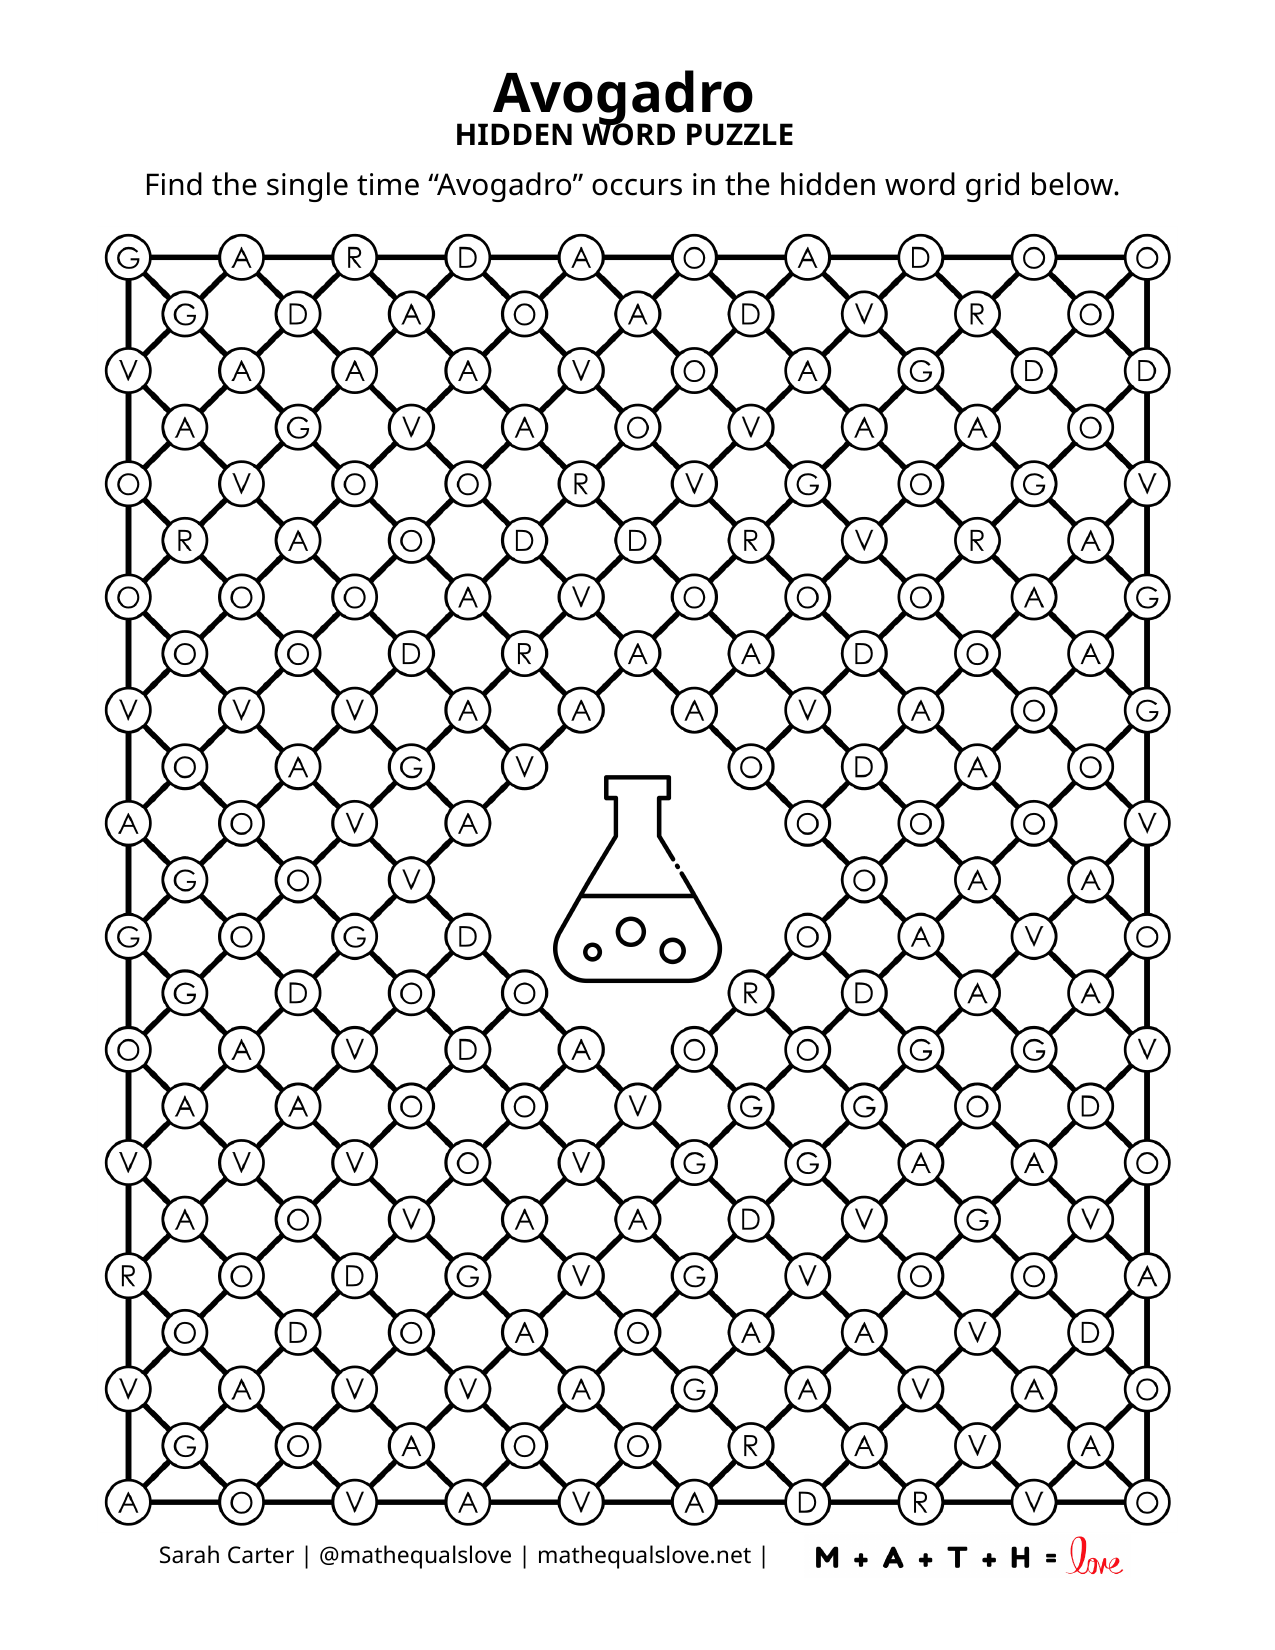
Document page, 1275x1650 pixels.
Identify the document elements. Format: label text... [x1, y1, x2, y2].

text_box HIDDEN WORD PUZZLE [319, 108, 930, 159]
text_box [143, 1532, 1132, 1579]
text_box Avogadro [302, 57, 947, 124]
picture [97, 226, 1178, 1533]
text_box Find the single time “Avogadro” occurs in the hidden word grid below. [46, 158, 1229, 209]
